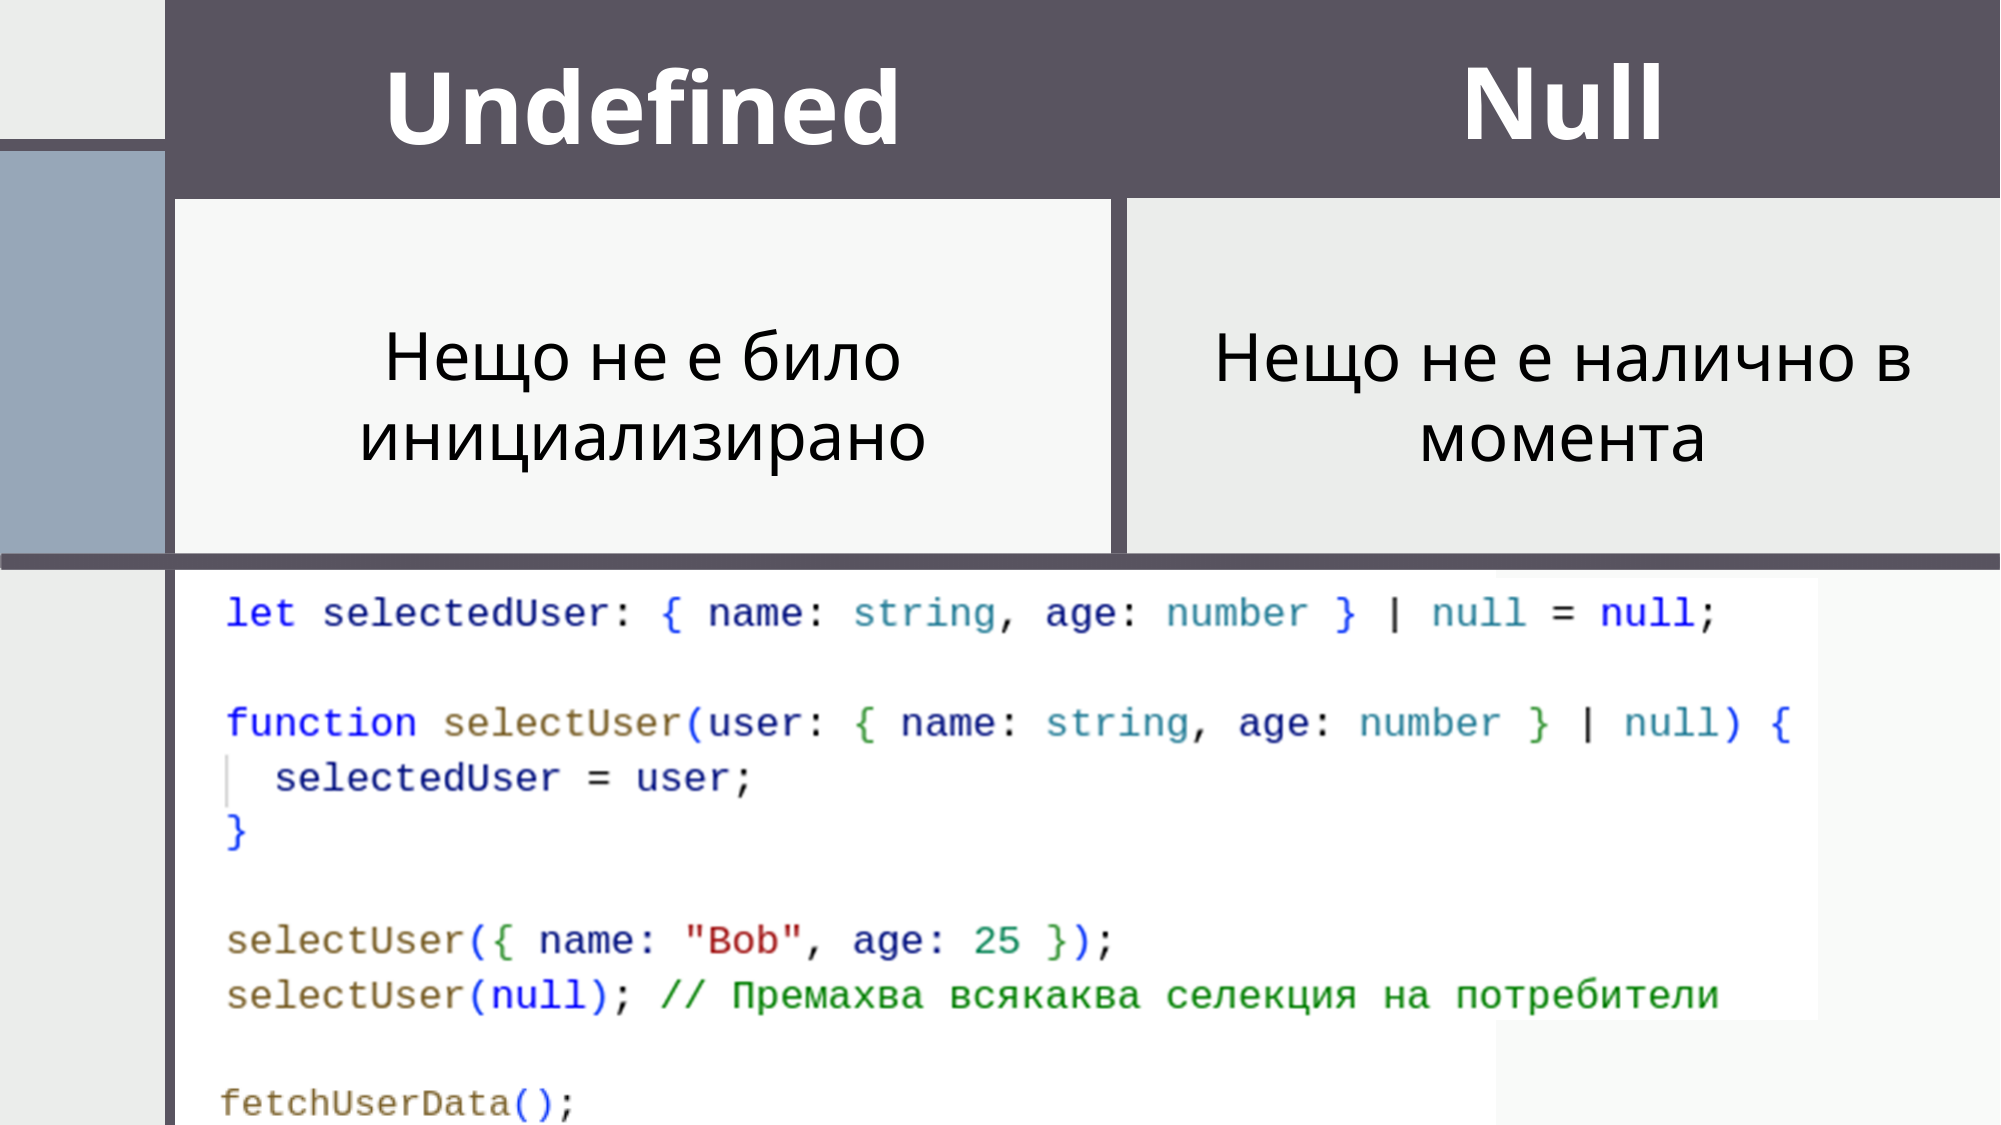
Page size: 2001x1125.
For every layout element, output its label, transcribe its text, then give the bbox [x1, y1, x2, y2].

picture [2, 0, 2000, 1125]
text_box Нещо не е налично в момента [1131, 307, 2000, 482]
